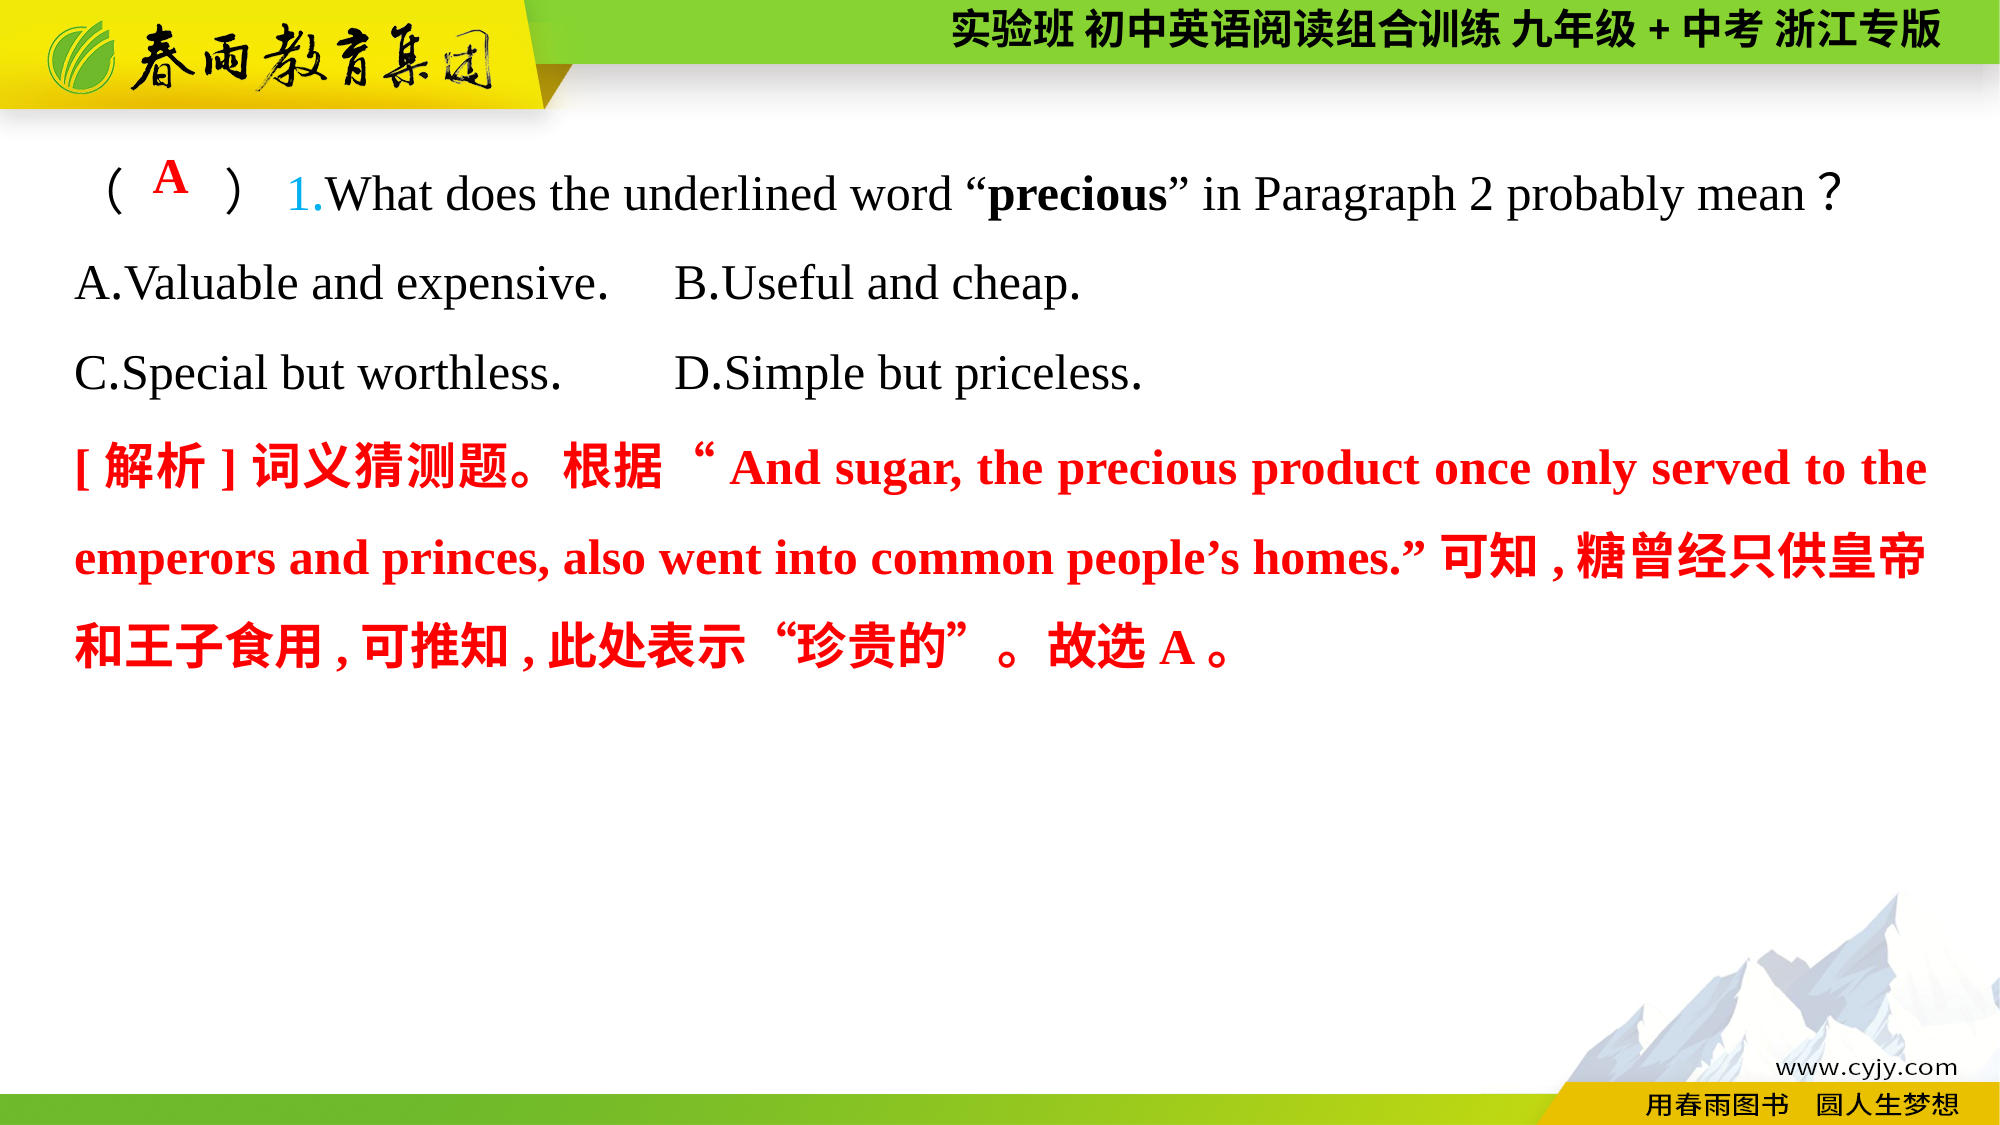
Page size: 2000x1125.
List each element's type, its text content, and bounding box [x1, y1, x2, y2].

text_box [解析]词义猜测题。根据“And sugar, the precious product once only served to the emperors and princes, also went into common people’s homes.”可知,糖曾经只供皇帝和王子食用,可推知,此处表示“珍贵的”。故选A。 [59, 397, 1944, 683]
text_box A [137, 136, 204, 212]
picture [0, 0, 2000, 1125]
list （ ）1.What does the underlined word “precious” in Paragraph 2 probably mean？ A.Valuable and expensive. B.Useful and cheap. C.Special but worthless. D.Simple but priceless. [59, 122, 1944, 397]
